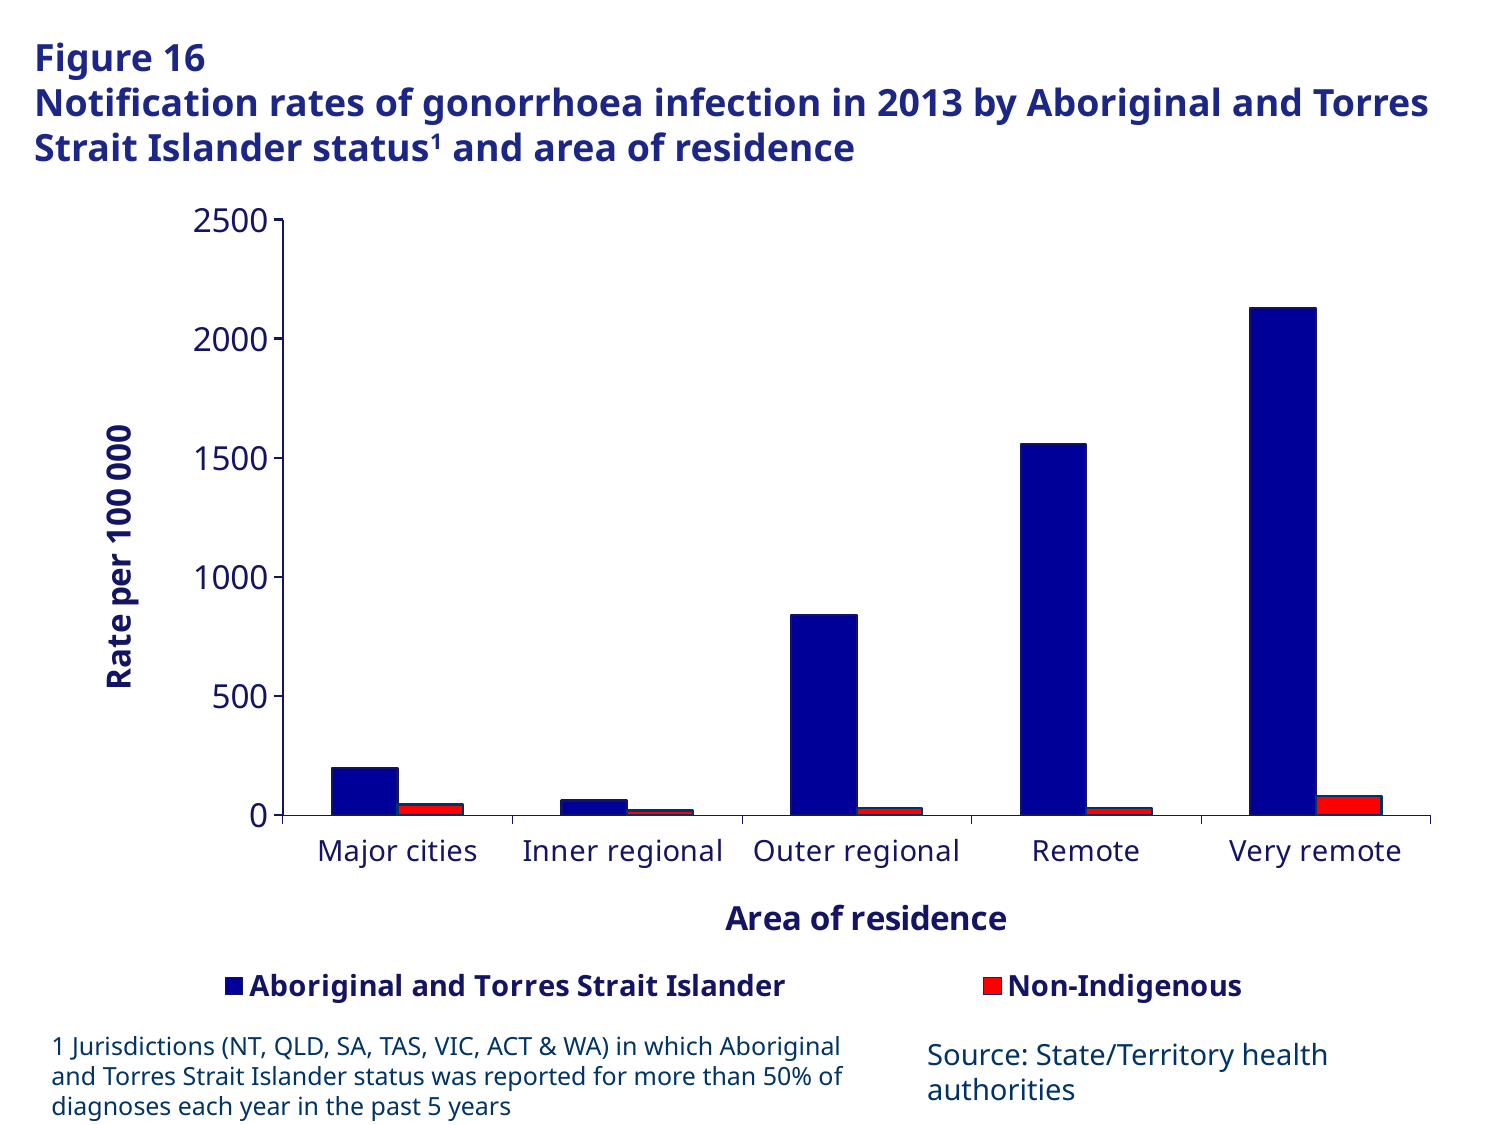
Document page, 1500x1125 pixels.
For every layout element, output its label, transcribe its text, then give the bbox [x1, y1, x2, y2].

text_box Source: State/Territory health authorities [912, 1028, 1467, 1114]
chart [36, 197, 1440, 1024]
title Figure 16 Notification rates of gonorrhoea infection in 2013 by Aboriginal and Torres Strait Islander status1 and area of residence [19, 26, 1467, 179]
text_box 1 Jurisdictions (NT, QLD, SA, TAS, VIC, ACT & WA) in which Aboriginal and Torres Strait Islander status was reported for more than 50% of diagnoses each year in the past 5 years [36, 1031, 874, 1125]
